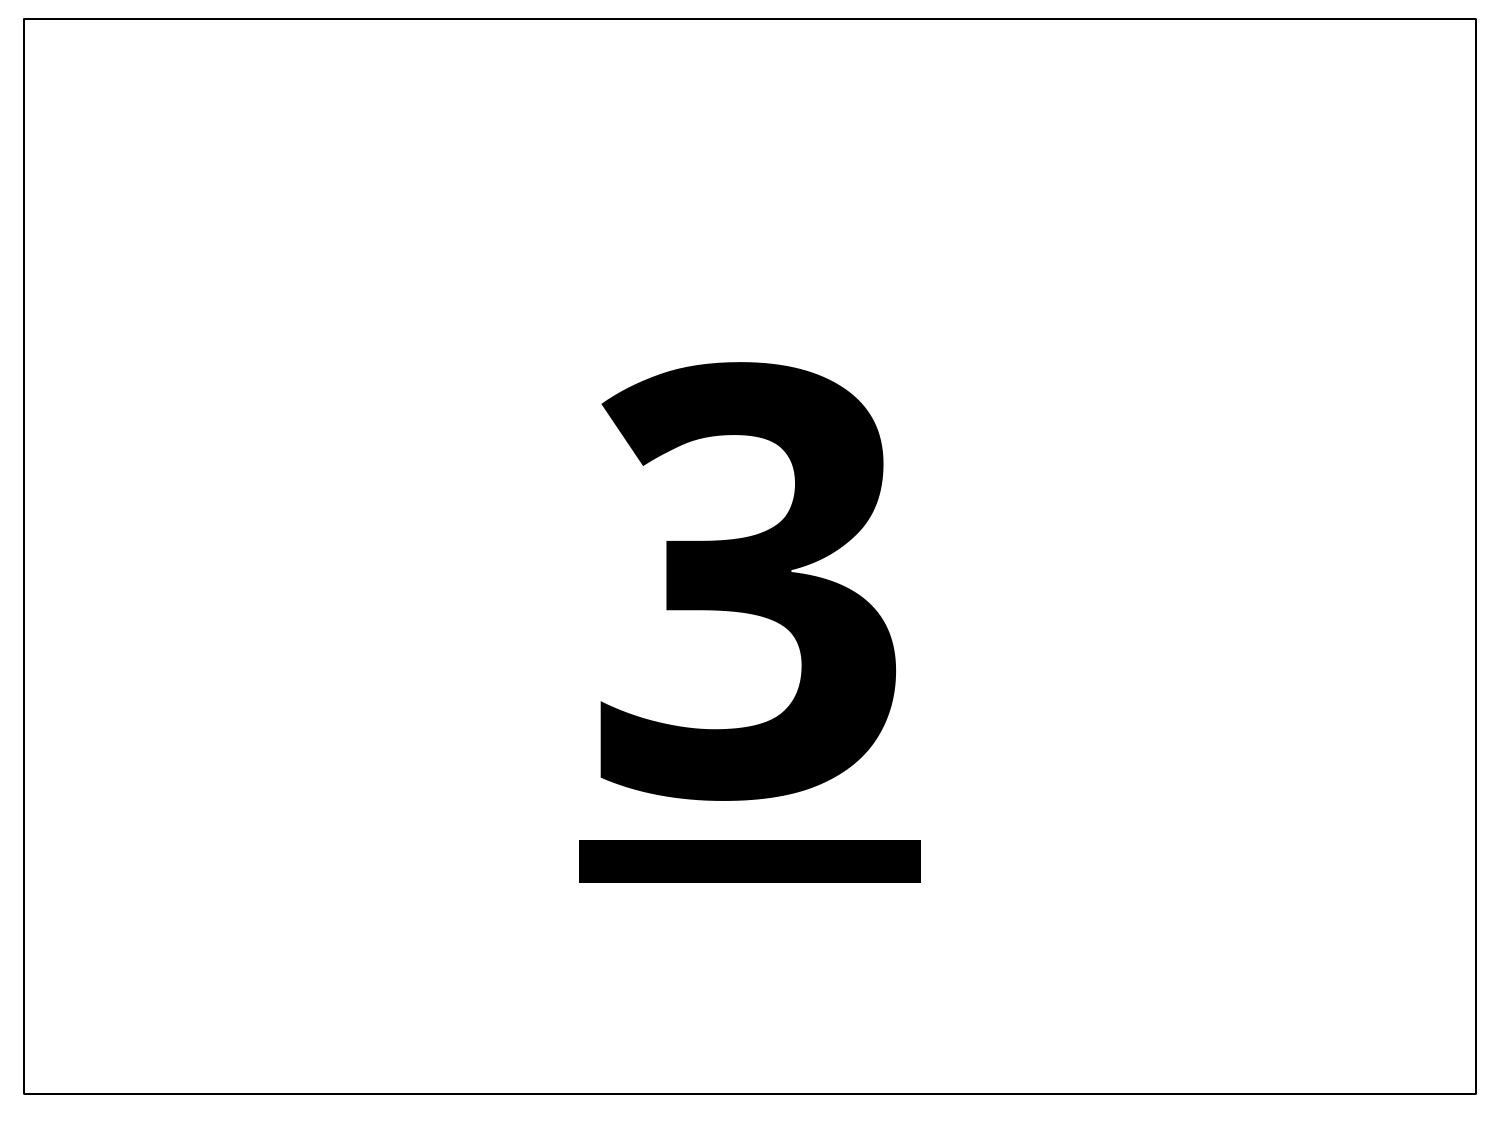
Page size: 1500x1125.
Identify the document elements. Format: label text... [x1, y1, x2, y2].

text_box 3 [21, 17, 1479, 1096]
